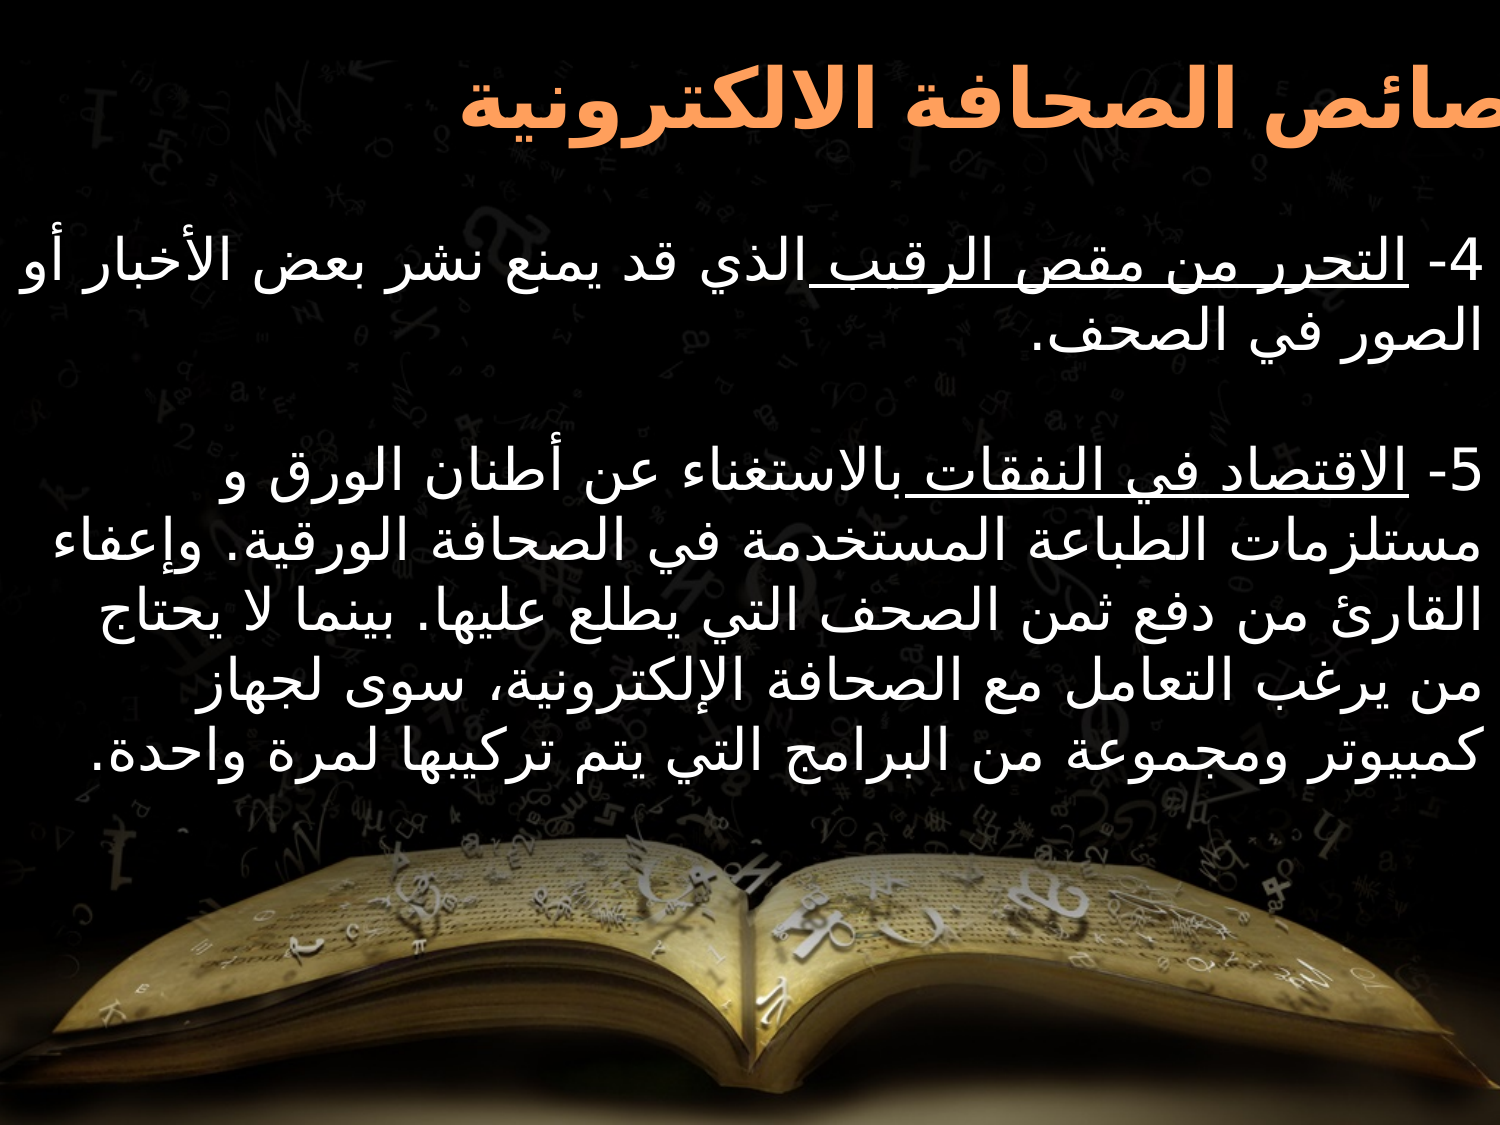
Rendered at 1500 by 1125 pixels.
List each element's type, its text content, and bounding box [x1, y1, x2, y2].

text_box 4- التحرر من مقص الرقيب الذي قد يمنع نشر بعض الأخبار أو الصور في الصحف. 5- الاقتصاد في النفقات بالاستغناء عن أطنان الورق و مستلزمات الطباعة المستخدمة في الصحافة الورقية. وإعفاء القارئ من دفع ثمن الصحف التي يطلع عليها. بينما لا يحتاج من يرغب التعامل مع الصحافة الإلكترونية، سوى لجهاز كمبيوتر ومجموعة من البرامج التي يتم تركيبها لمرة واحدة. [0, 215, 1500, 790]
picture [0, 790, 1500, 1125]
text_box خصائص الصحافة الالكترونية: [442, 37, 1500, 153]
picture [0, 0, 1500, 215]
